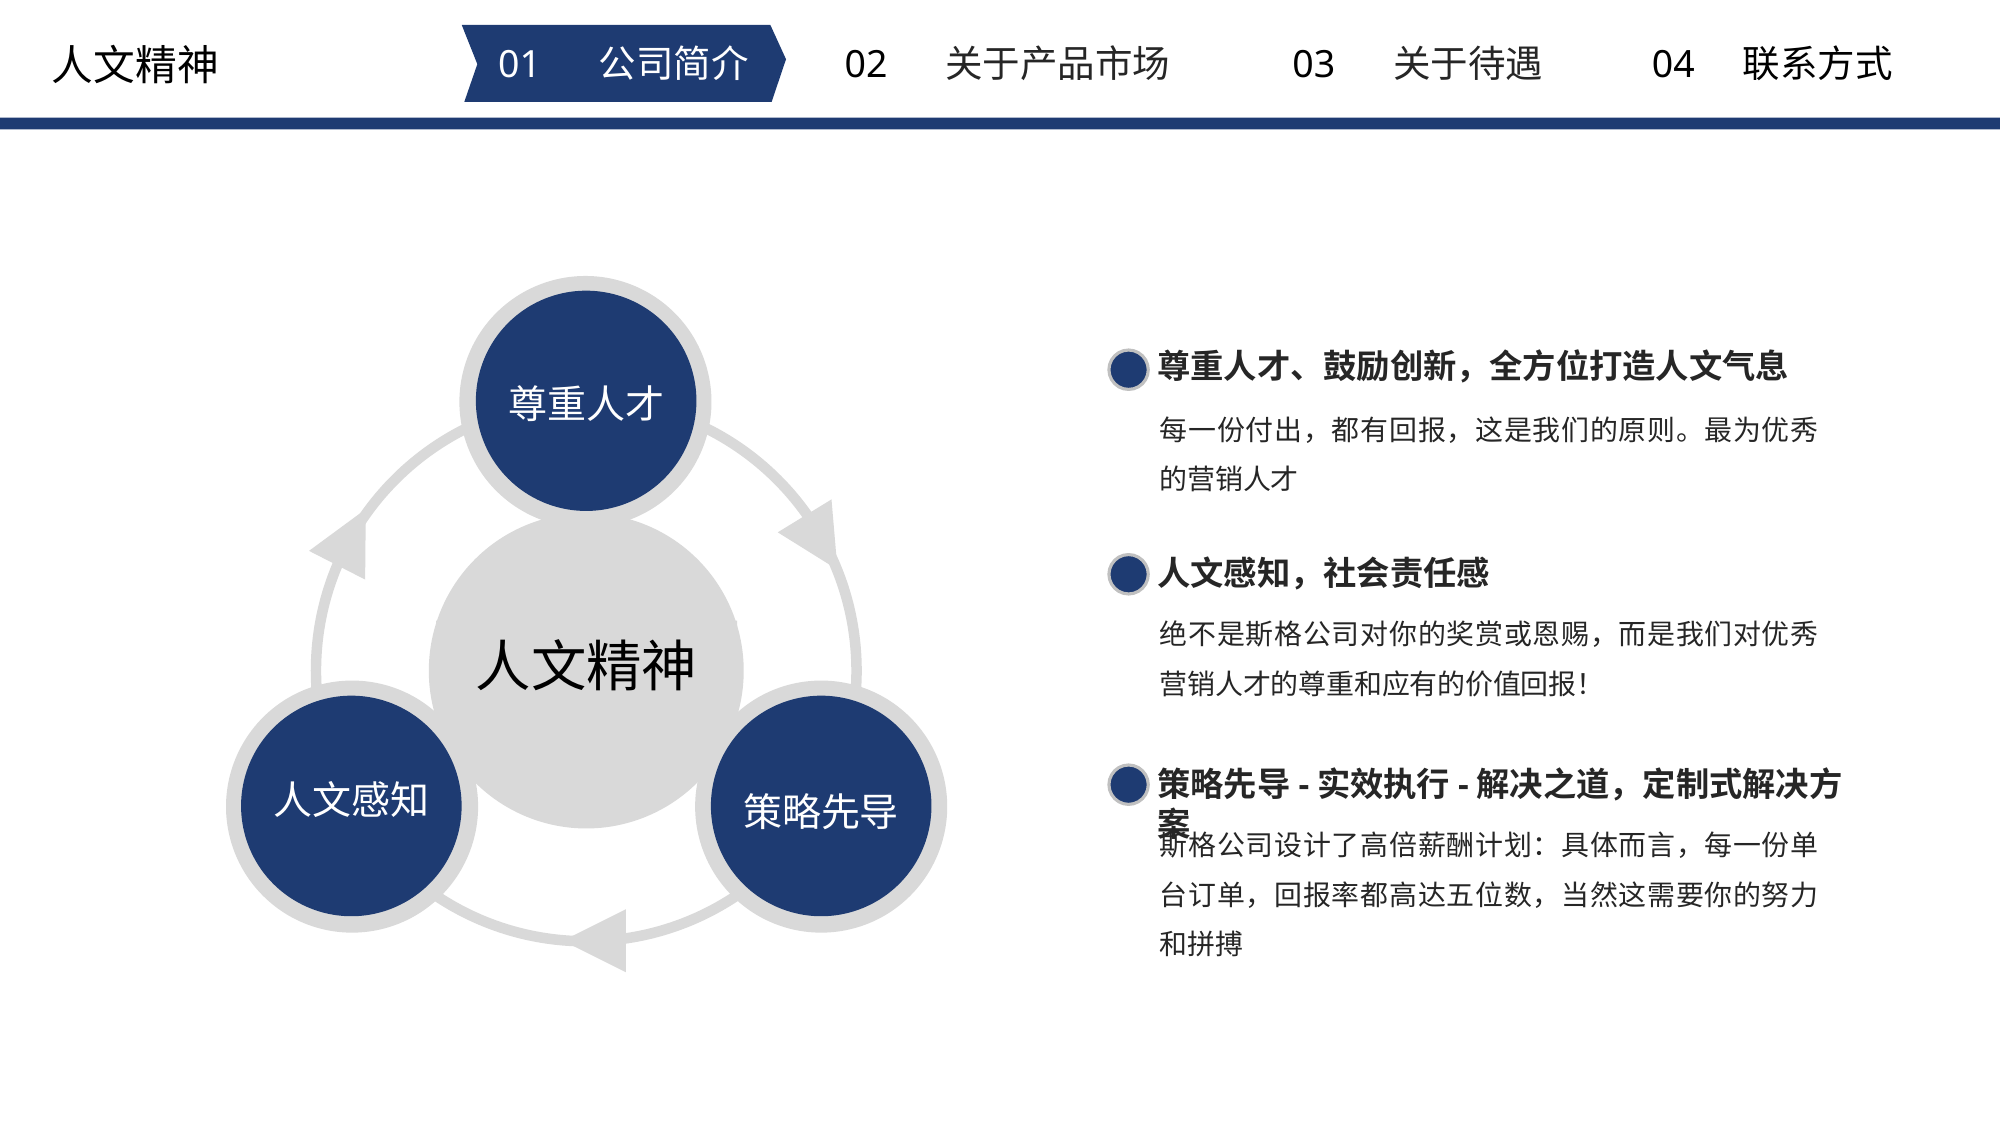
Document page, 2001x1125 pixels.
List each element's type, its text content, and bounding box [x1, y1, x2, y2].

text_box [225, 680, 479, 933]
text_box 人文精神 [17, 30, 432, 96]
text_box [1108, 545, 1834, 709]
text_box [310, 829, 862, 973]
text_box [0, 117, 2000, 130]
text_box [460, 23, 788, 103]
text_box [428, 513, 744, 829]
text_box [1108, 337, 1944, 504]
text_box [310, 395, 459, 680]
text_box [1108, 755, 1881, 969]
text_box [695, 680, 948, 933]
text_box 01 公司简介 [482, 32, 765, 93]
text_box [712, 395, 862, 680]
text_box 04 联系方式 [1602, 32, 1942, 93]
text_box 03 关于待遇 [1231, 32, 1602, 93]
text_box 02 关于产品市场 [824, 32, 1191, 93]
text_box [459, 275, 712, 513]
